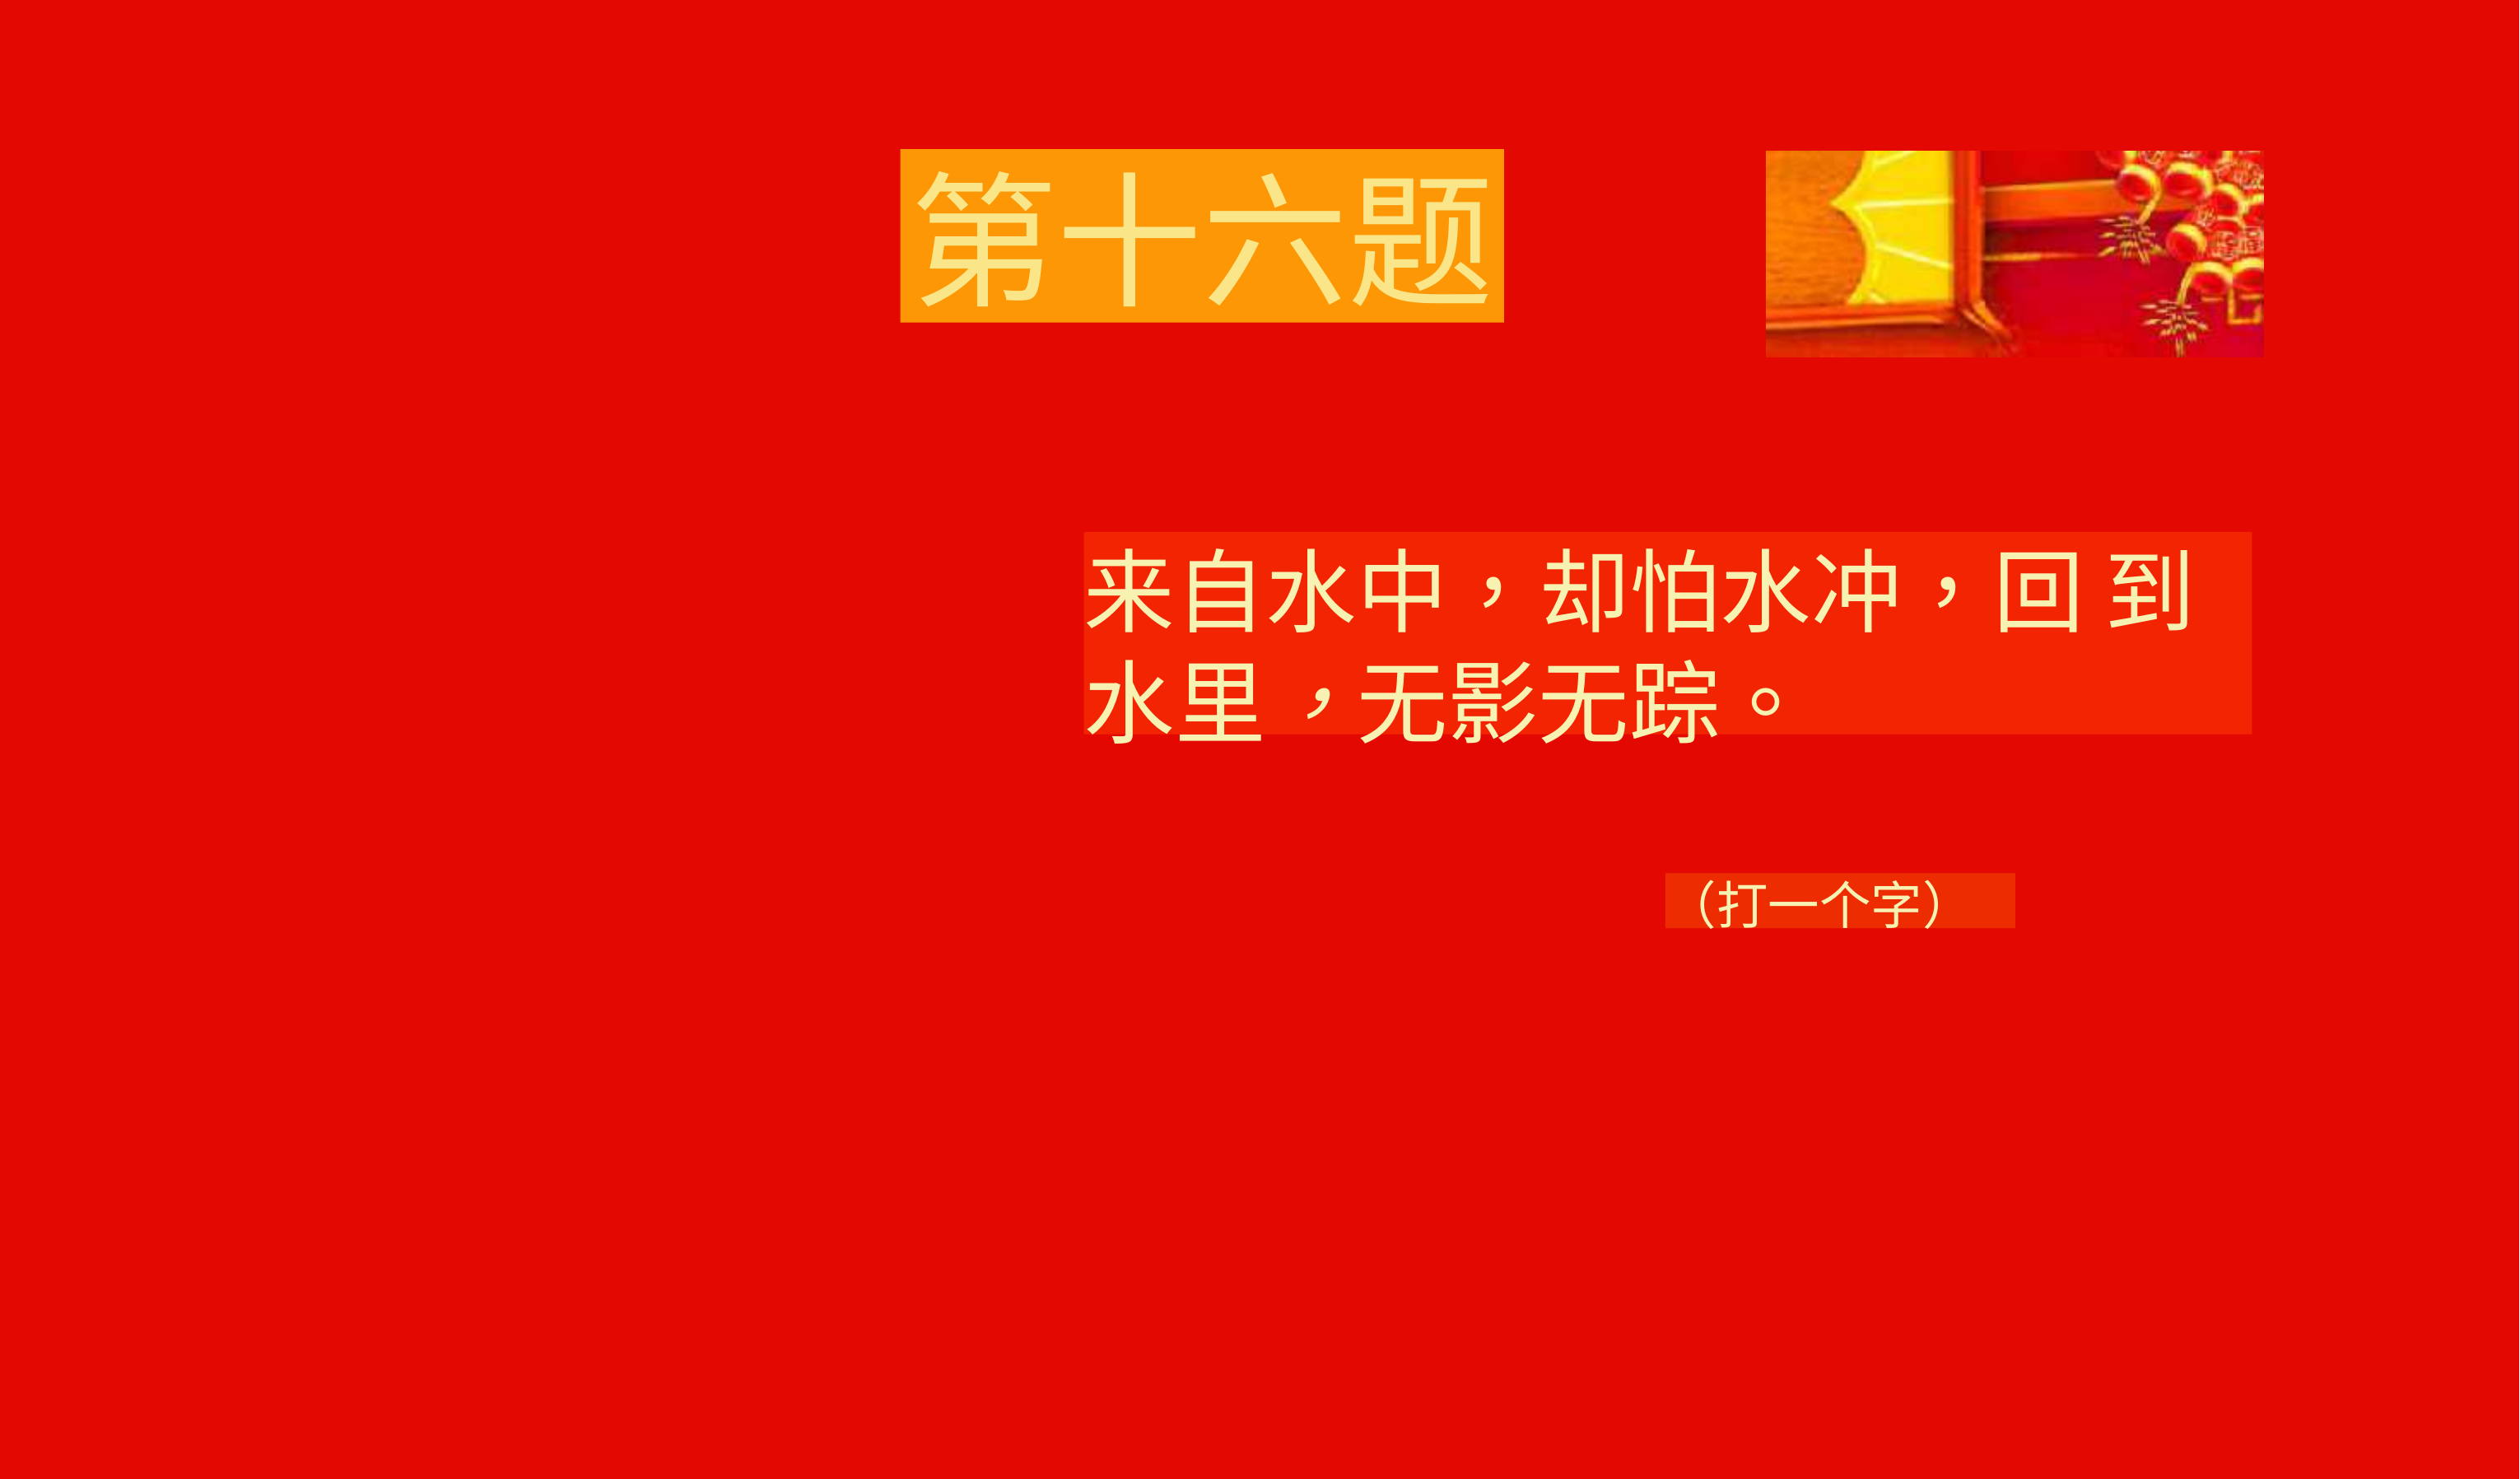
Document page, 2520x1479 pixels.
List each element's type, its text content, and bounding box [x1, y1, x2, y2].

text_box 第十六题 [900, 149, 1504, 323]
text_box （打一个字） [1665, 873, 2015, 929]
picture [1766, 151, 2265, 357]
text_box 来自水中，却怕水冲，回 到水里，无影无踪。 [1083, 531, 2252, 735]
